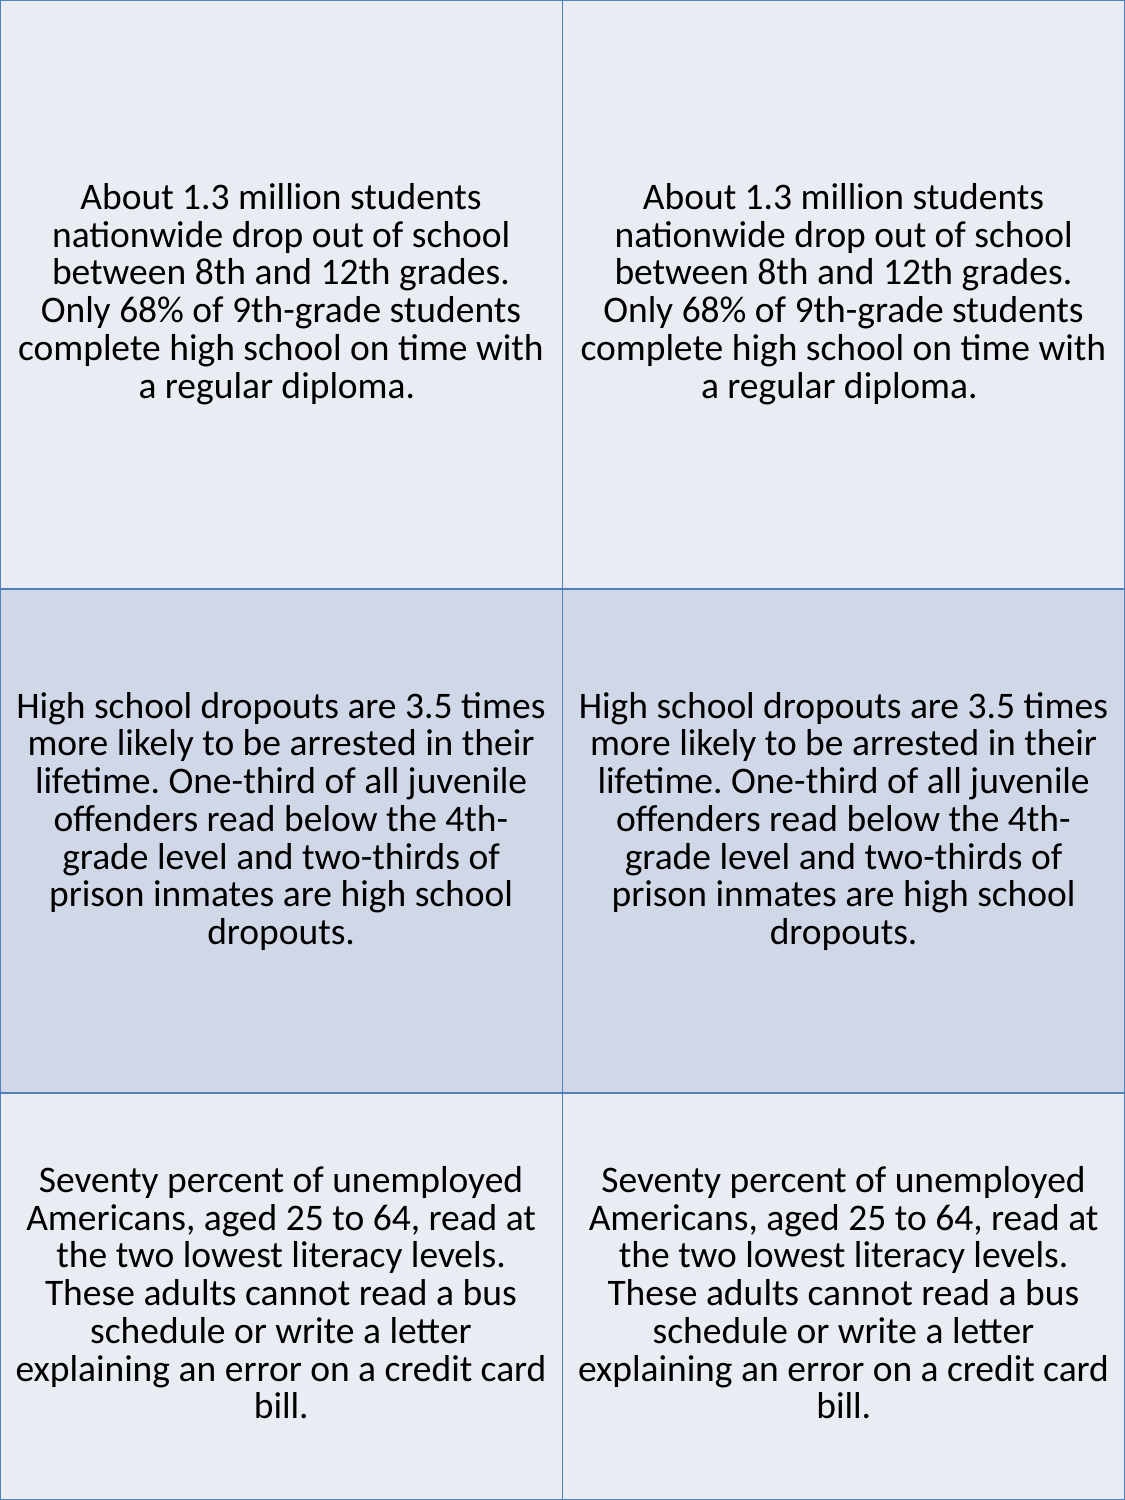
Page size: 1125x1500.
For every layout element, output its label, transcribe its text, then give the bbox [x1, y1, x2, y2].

table_cell High school dropouts are 3.5 times more likely to be arrested in their lifetime. One-third of all juvenile offenders read below the 4th-grade level and two-thirds of prison inmates are high school dropouts. [1, 590, 562, 1092]
table_header About 1.3 million students nationwide drop out of school between 8th and 12th grades. Only 68% of 9th-grade students complete high school on time with a regular diploma. [1, 1, 562, 588]
table_cell Seventy percent of unemployed Americans, aged 25 to 64, read at the two lowest literacy levels. These adults cannot read a bus schedule or write a letter explaining an error on a credit card bill. [1, 1094, 562, 1499]
table_cell High school dropouts are 3.5 times more likely to be arrested in their lifetime. One-third of all juvenile offenders read below the 4th-grade level and two-thirds of prison inmates are high school dropouts. [563, 590, 1124, 1092]
table_header About 1.3 million students nationwide drop out of school between 8th and 12th grades. Only 68% of 9th-grade students complete high school on time with a regular diploma. [563, 1, 1124, 588]
table_cell Seventy percent of unemployed Americans, aged 25 to 64, read at the two lowest literacy levels. These adults cannot read a bus schedule or write a letter explaining an error on a credit card bill. [563, 1094, 1124, 1499]
